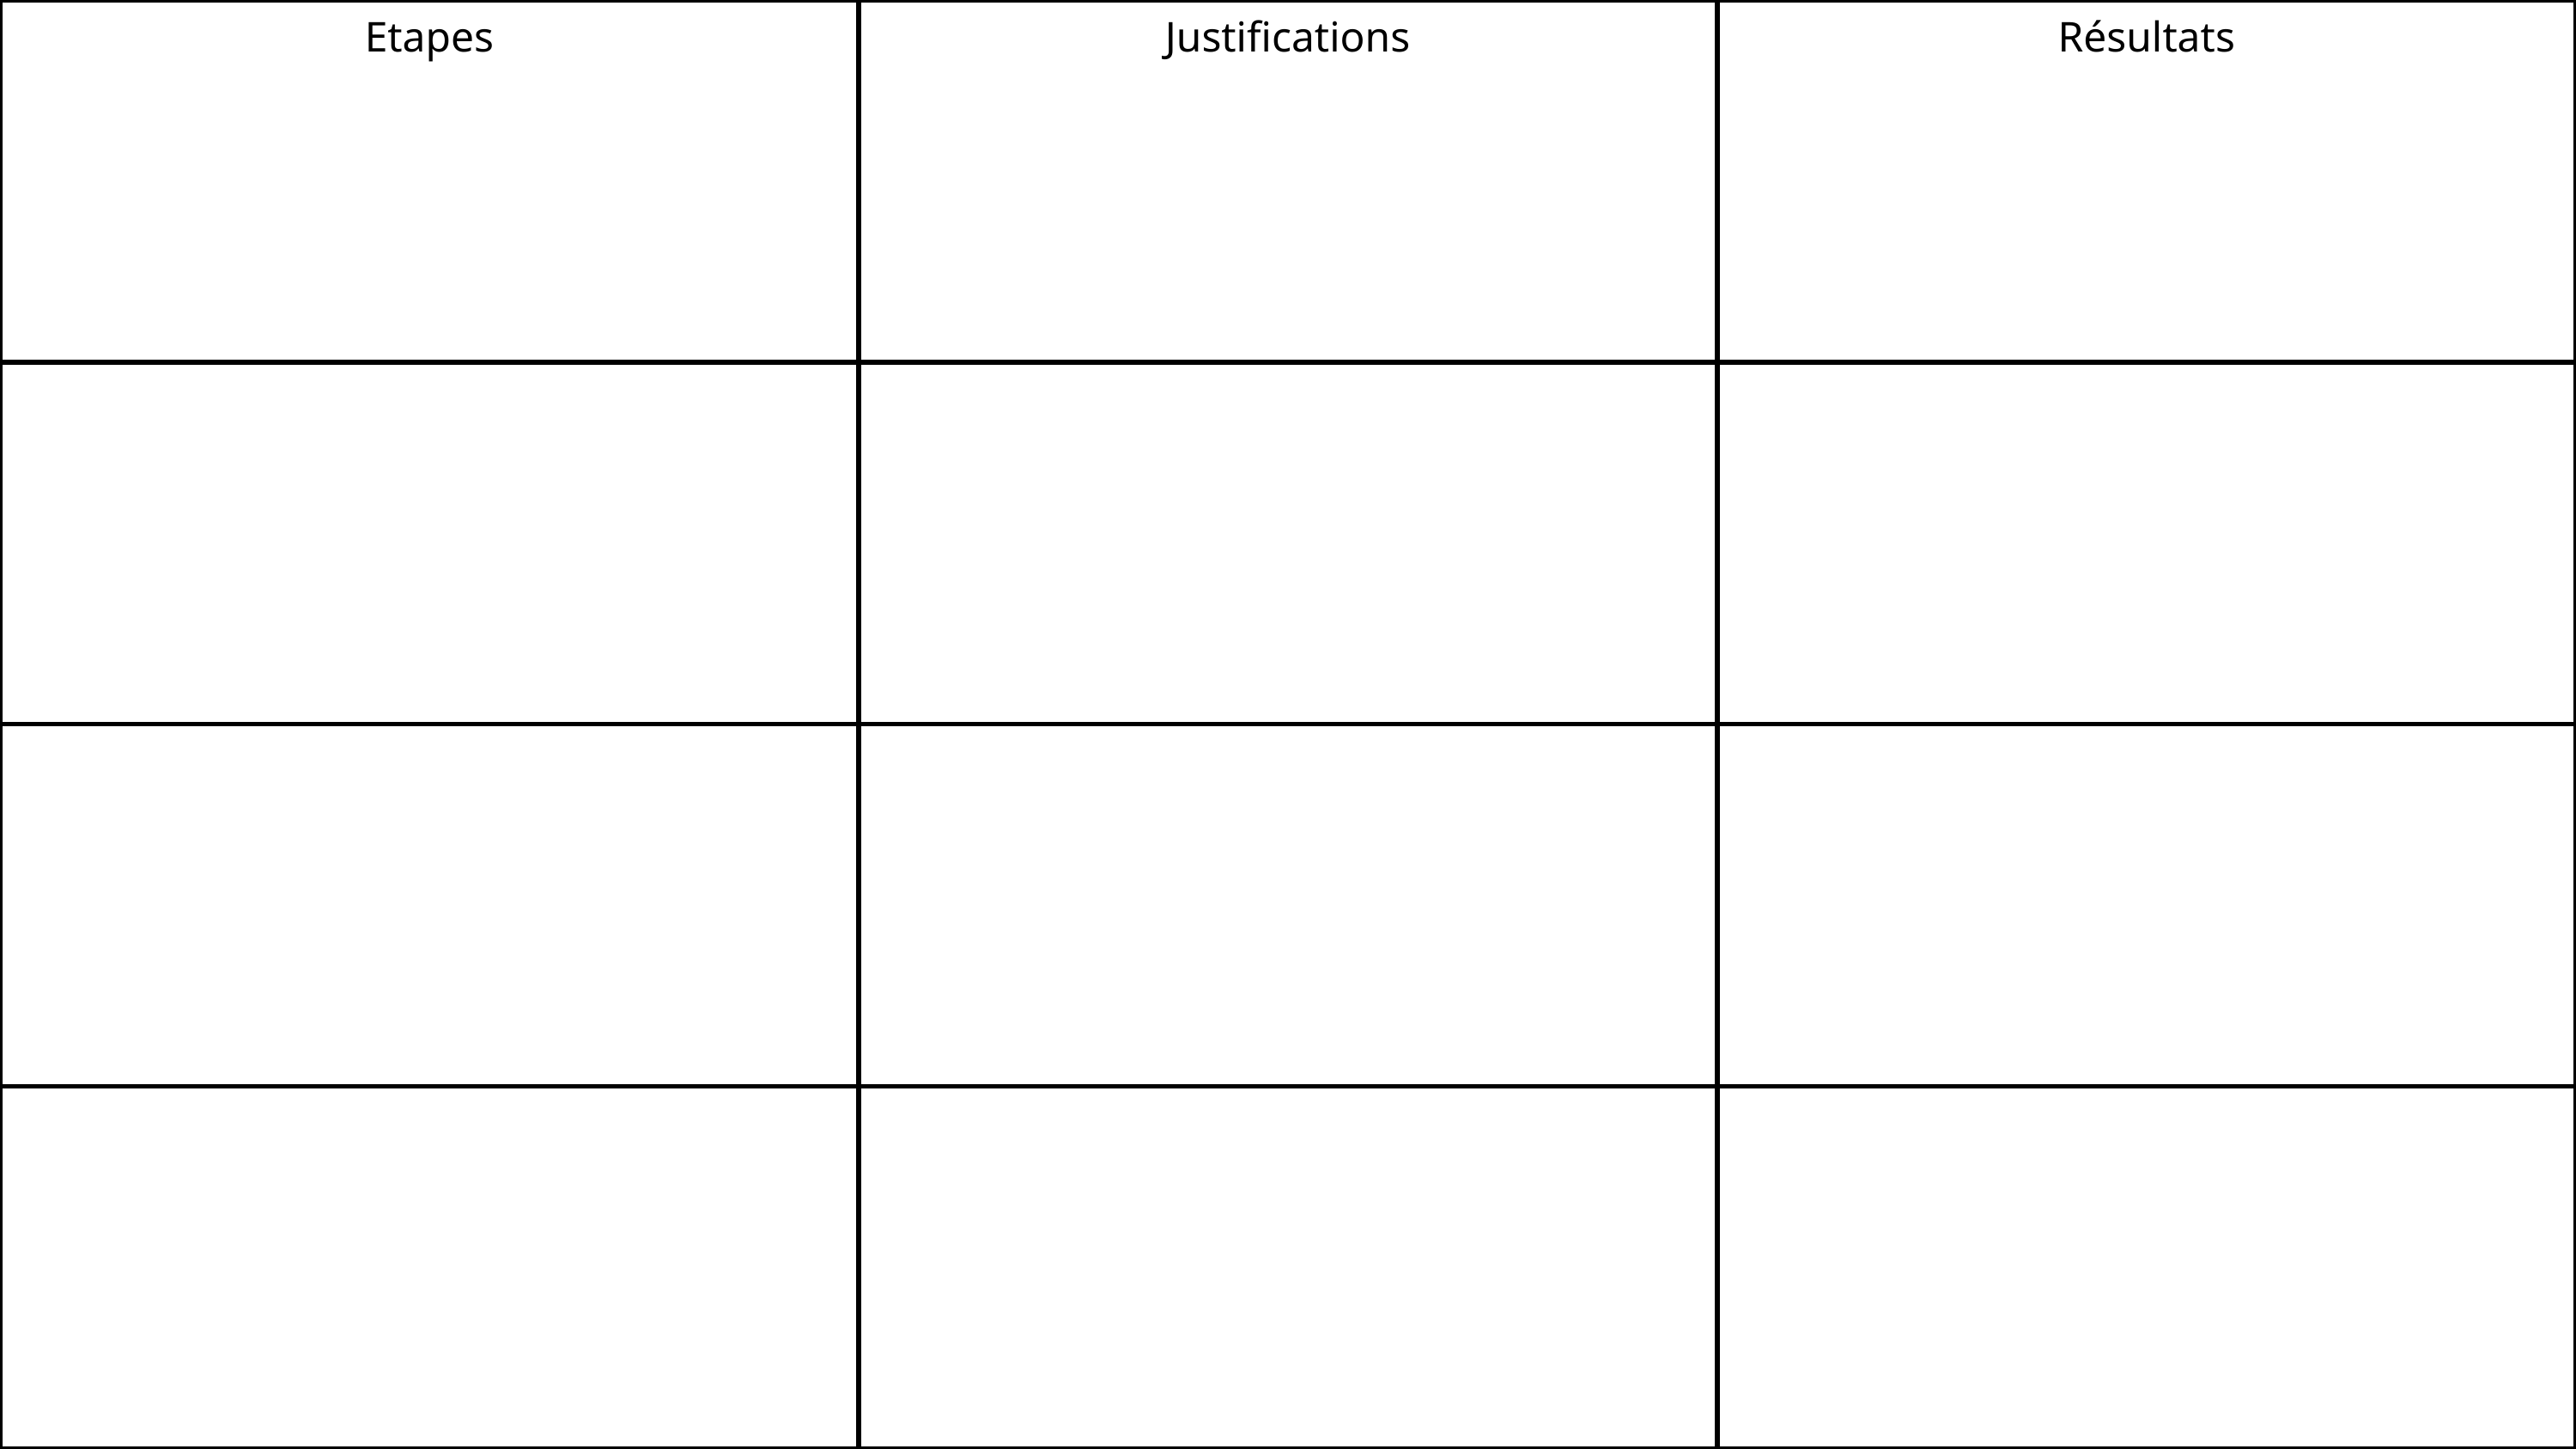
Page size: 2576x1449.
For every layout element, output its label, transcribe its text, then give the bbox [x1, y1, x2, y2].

table_header Etapes [3, 3, 856, 360]
table_header Justifications [861, 3, 1715, 360]
table_cell [1720, 726, 2573, 1084]
table_cell [3, 365, 856, 722]
table_cell [861, 365, 1715, 722]
table_cell [1720, 365, 2573, 722]
table_cell [861, 1088, 1715, 1446]
table_cell [1720, 1088, 2573, 1446]
table_header Résultats [1720, 3, 2573, 360]
table_cell [861, 726, 1715, 1084]
table_cell [3, 1088, 856, 1446]
table_cell [3, 726, 856, 1084]
